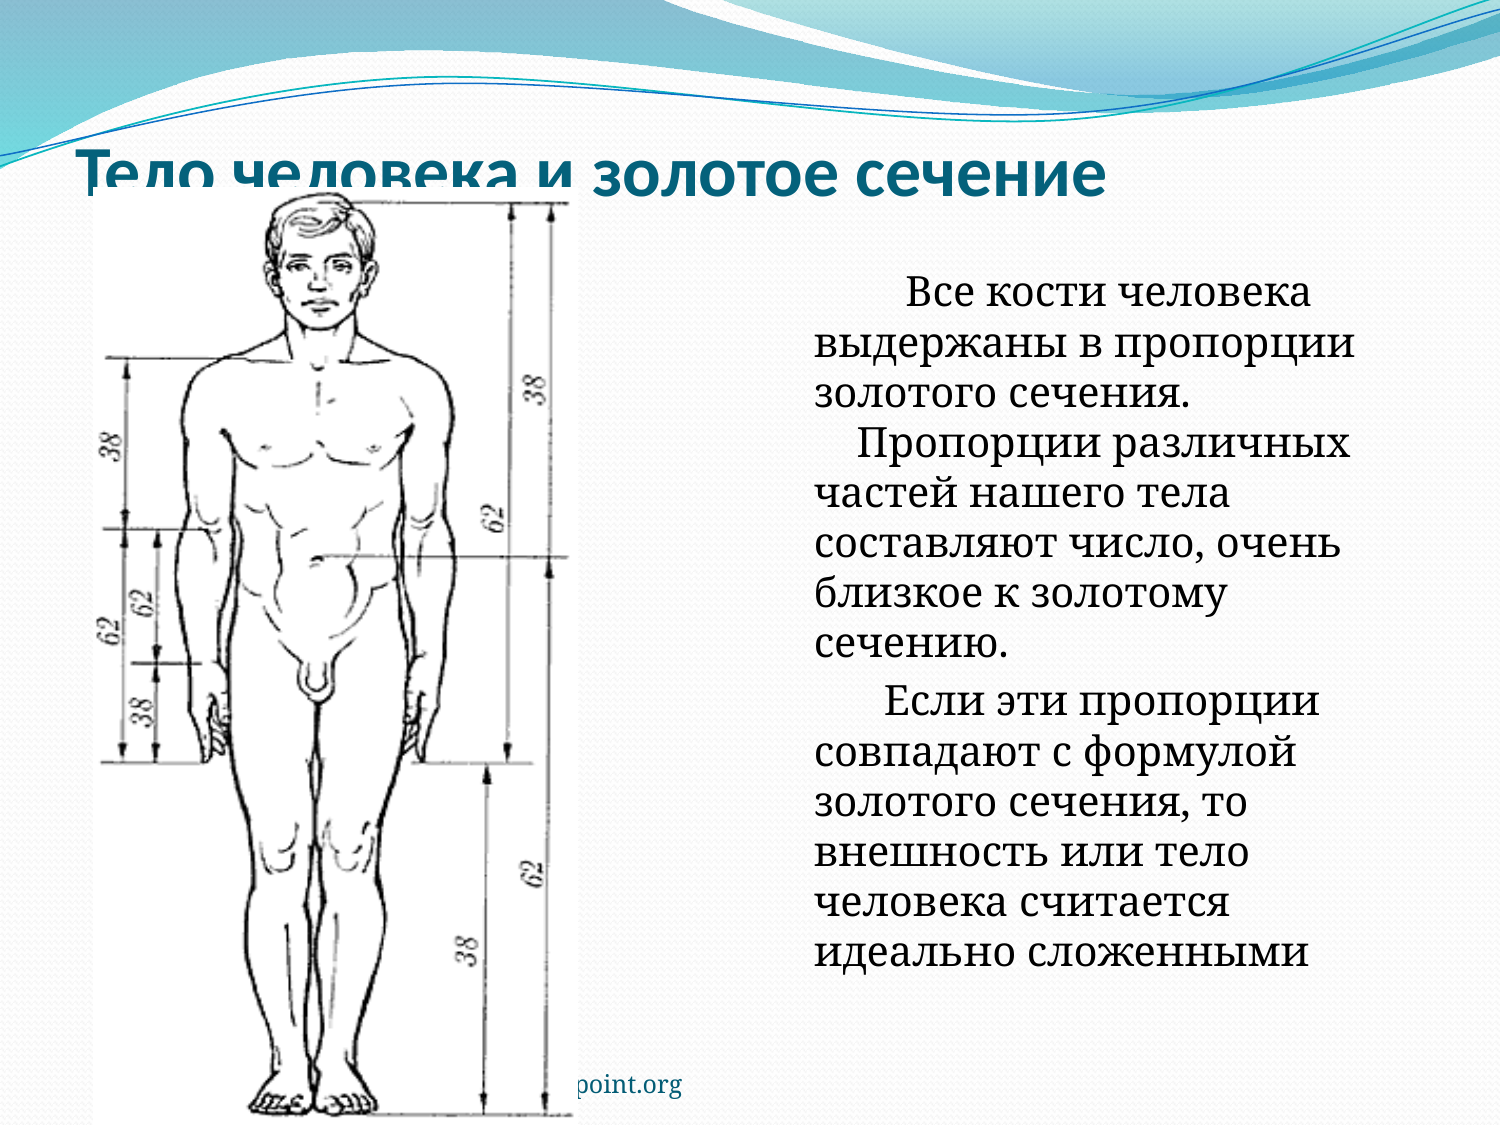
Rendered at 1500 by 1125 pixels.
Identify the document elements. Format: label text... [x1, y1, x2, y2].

table_cell 57см [86, 188, 93, 211]
footer www.sliderpoint.org [584, 1042, 988, 1103]
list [93, 187, 578, 1125]
table_cell 57см [578, 189, 583, 211]
list Все кости человека выдержаны в пропорции золотого сечения. Пропорции различных частей нашего тела составляют число, очень близкое к золотому сечению. Если эти пропорции совпадают с формулой золотого сечения, то внешность или тело человека считается идеально сложенными [761, 257, 1425, 1001]
title Тело человека и золотое сечение [75, 115, 1425, 211]
